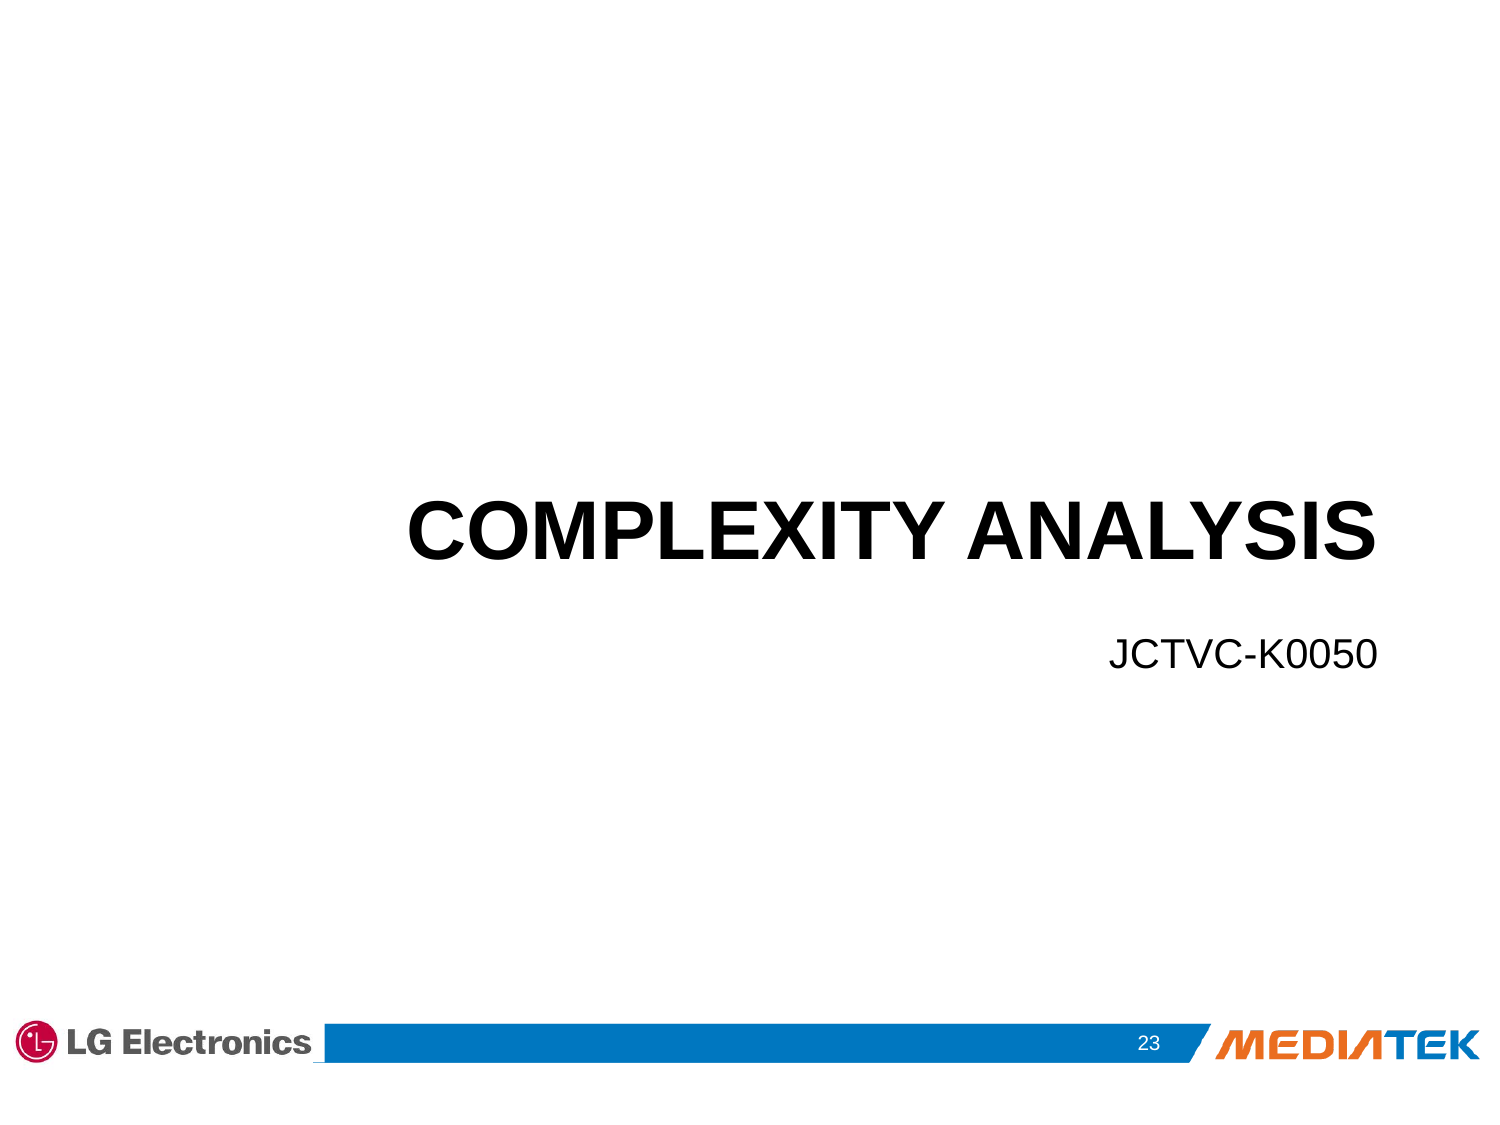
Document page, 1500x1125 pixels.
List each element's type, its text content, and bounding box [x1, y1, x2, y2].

title Complexity Analysis JCTVC-K0050 [118, 468, 1394, 693]
slide_number 22 [1110, 1022, 1188, 1090]
picture [1188, 1023, 1480, 1063]
picture [13, 1008, 313, 1075]
picture [325, 1023, 1110, 1063]
